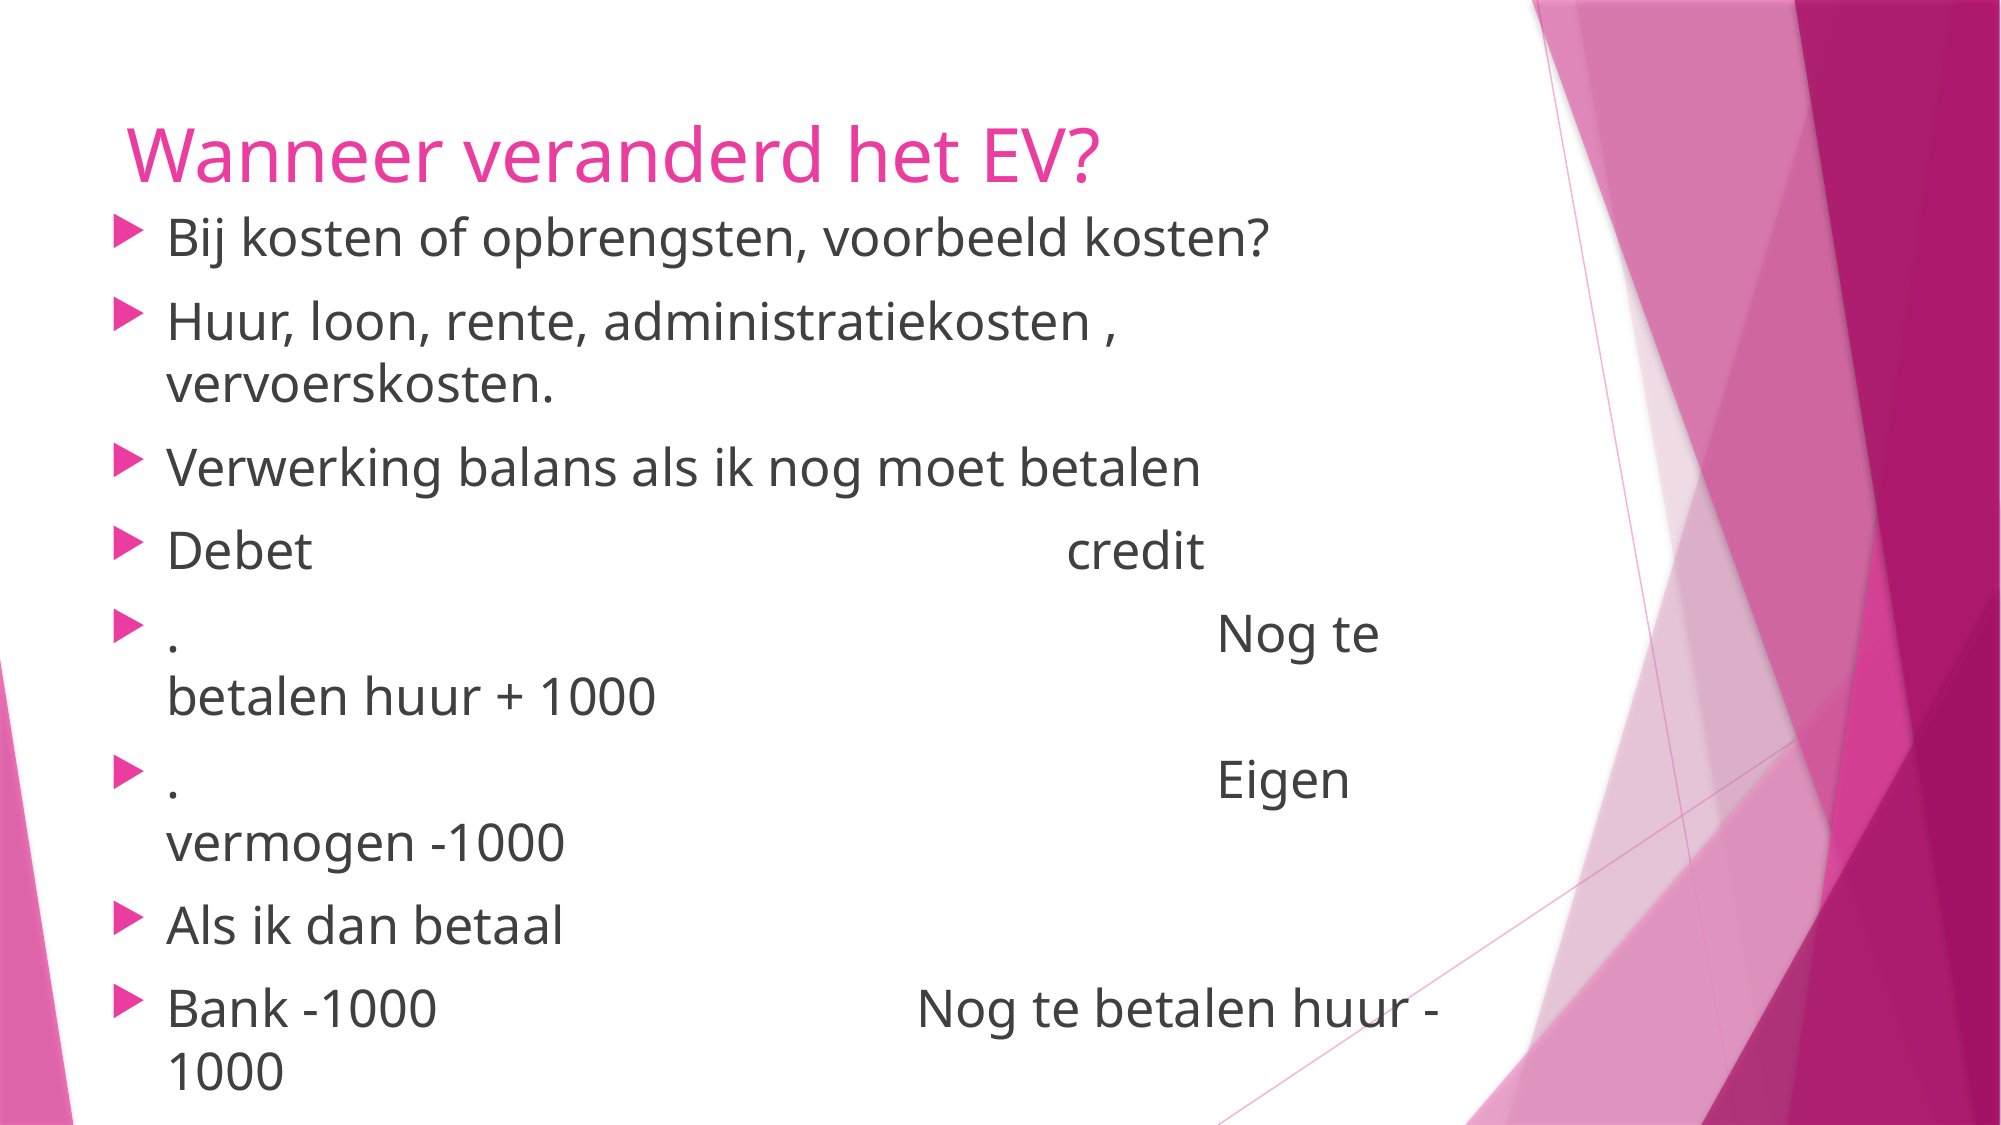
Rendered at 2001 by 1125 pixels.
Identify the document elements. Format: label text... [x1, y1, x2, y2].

title Wanneer veranderd het EV? [111, 99, 1522, 197]
list Bij kosten of opbrengsten, voorbeeld kosten? Huur, loon, rente, administratiekosten , vervoerskosten. Verwerking balans als ik nog moet betalen Debet credit . Nog te betalen huur + 1000 . Eigen vermogen -1000 Als ik dan betaal Bank -1000 Nog te betalen huur -1000 Als ik in 1x zou hebben betaald. Bank -1000 eigen vermogen -1000 [94, 197, 1522, 991]
